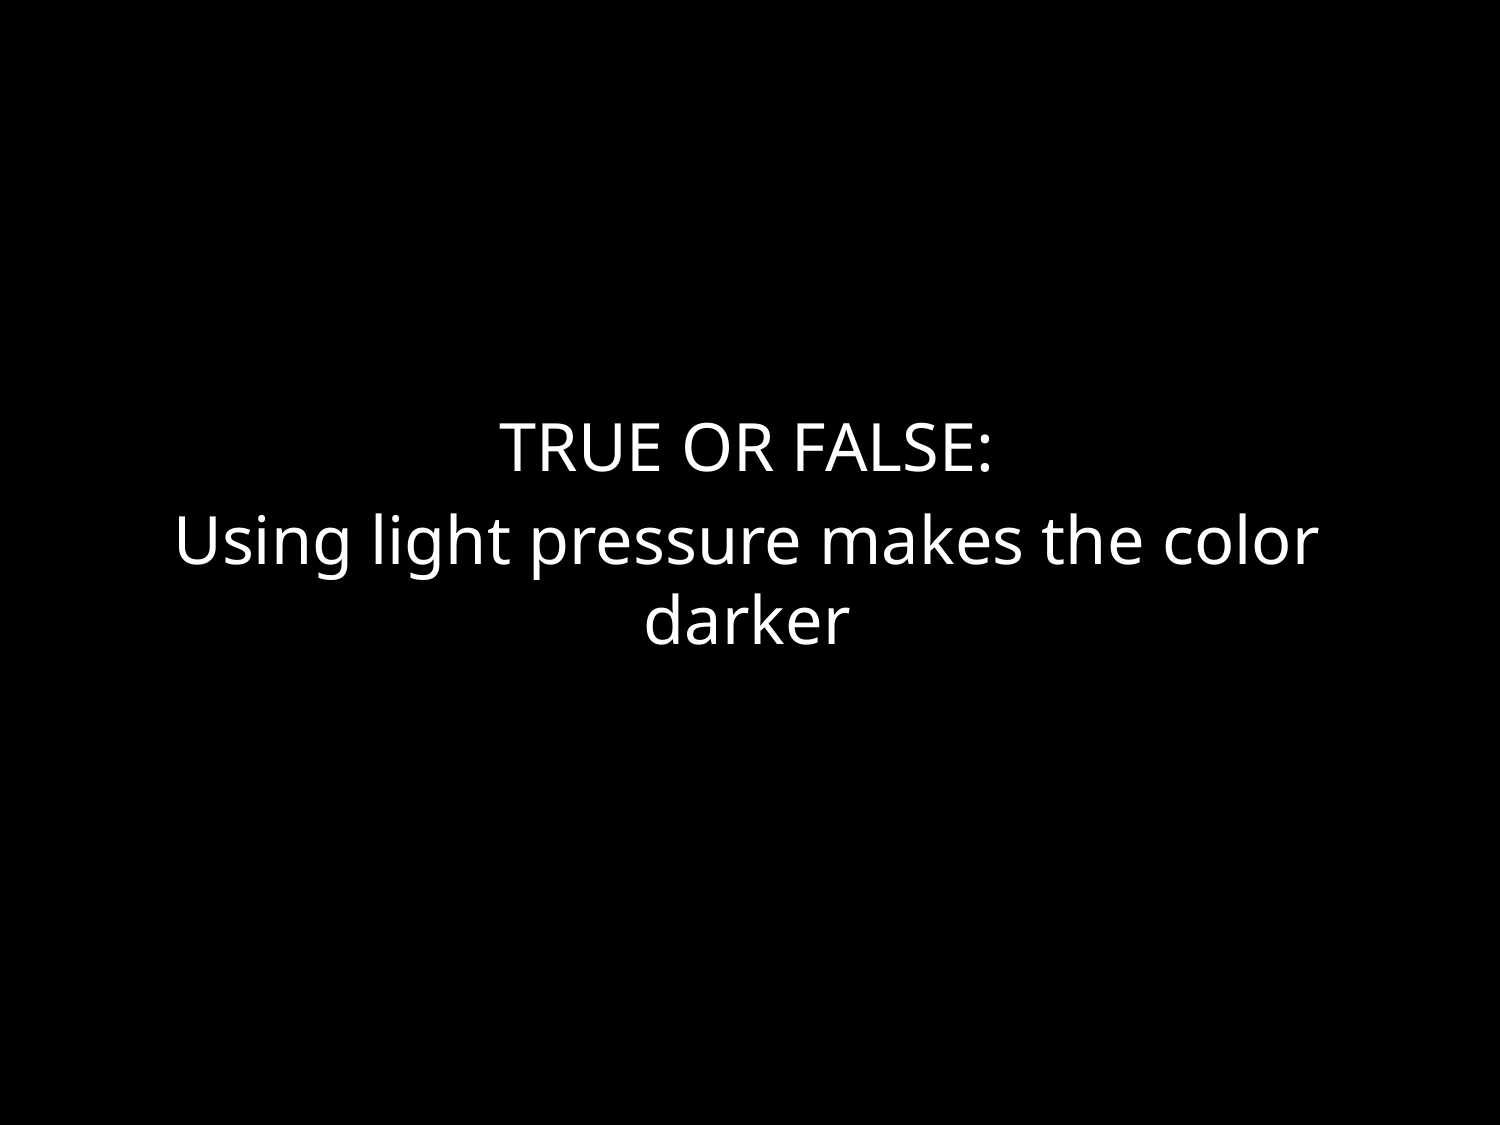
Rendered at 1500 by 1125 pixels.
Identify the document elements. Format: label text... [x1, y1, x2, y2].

subtitle TRUE OR FALSE: Using light pressure makes the color darker [60, 396, 1435, 685]
